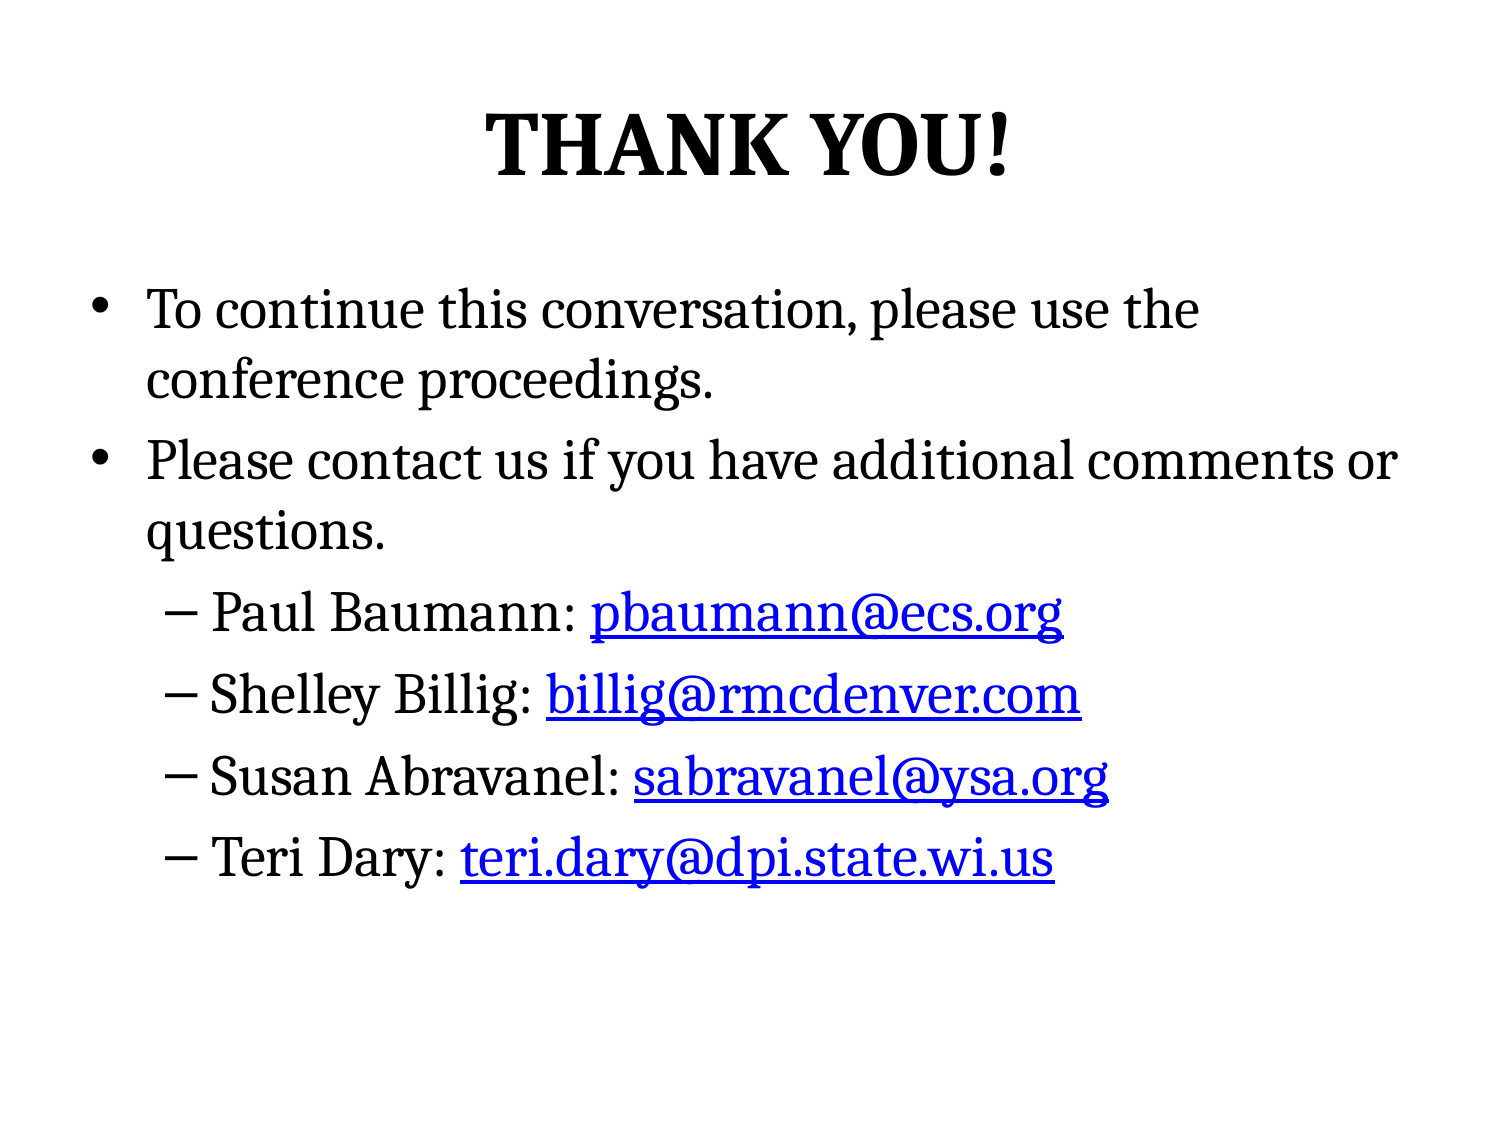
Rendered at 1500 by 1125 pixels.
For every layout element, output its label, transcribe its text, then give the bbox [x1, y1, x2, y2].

title Thank You! [74, 44, 1426, 233]
list To continue this conversation, please use the conference proceedings. Please contact us if you have additional comments or questions. Paul Baumann: pbaumann@ecs.org Shelley Billig: billig@rmcdenver.com Susan Abravanel: sabravanel@ysa.org Teri Dary: teri.dary@dpi.state.wi.us [74, 262, 1426, 1006]
